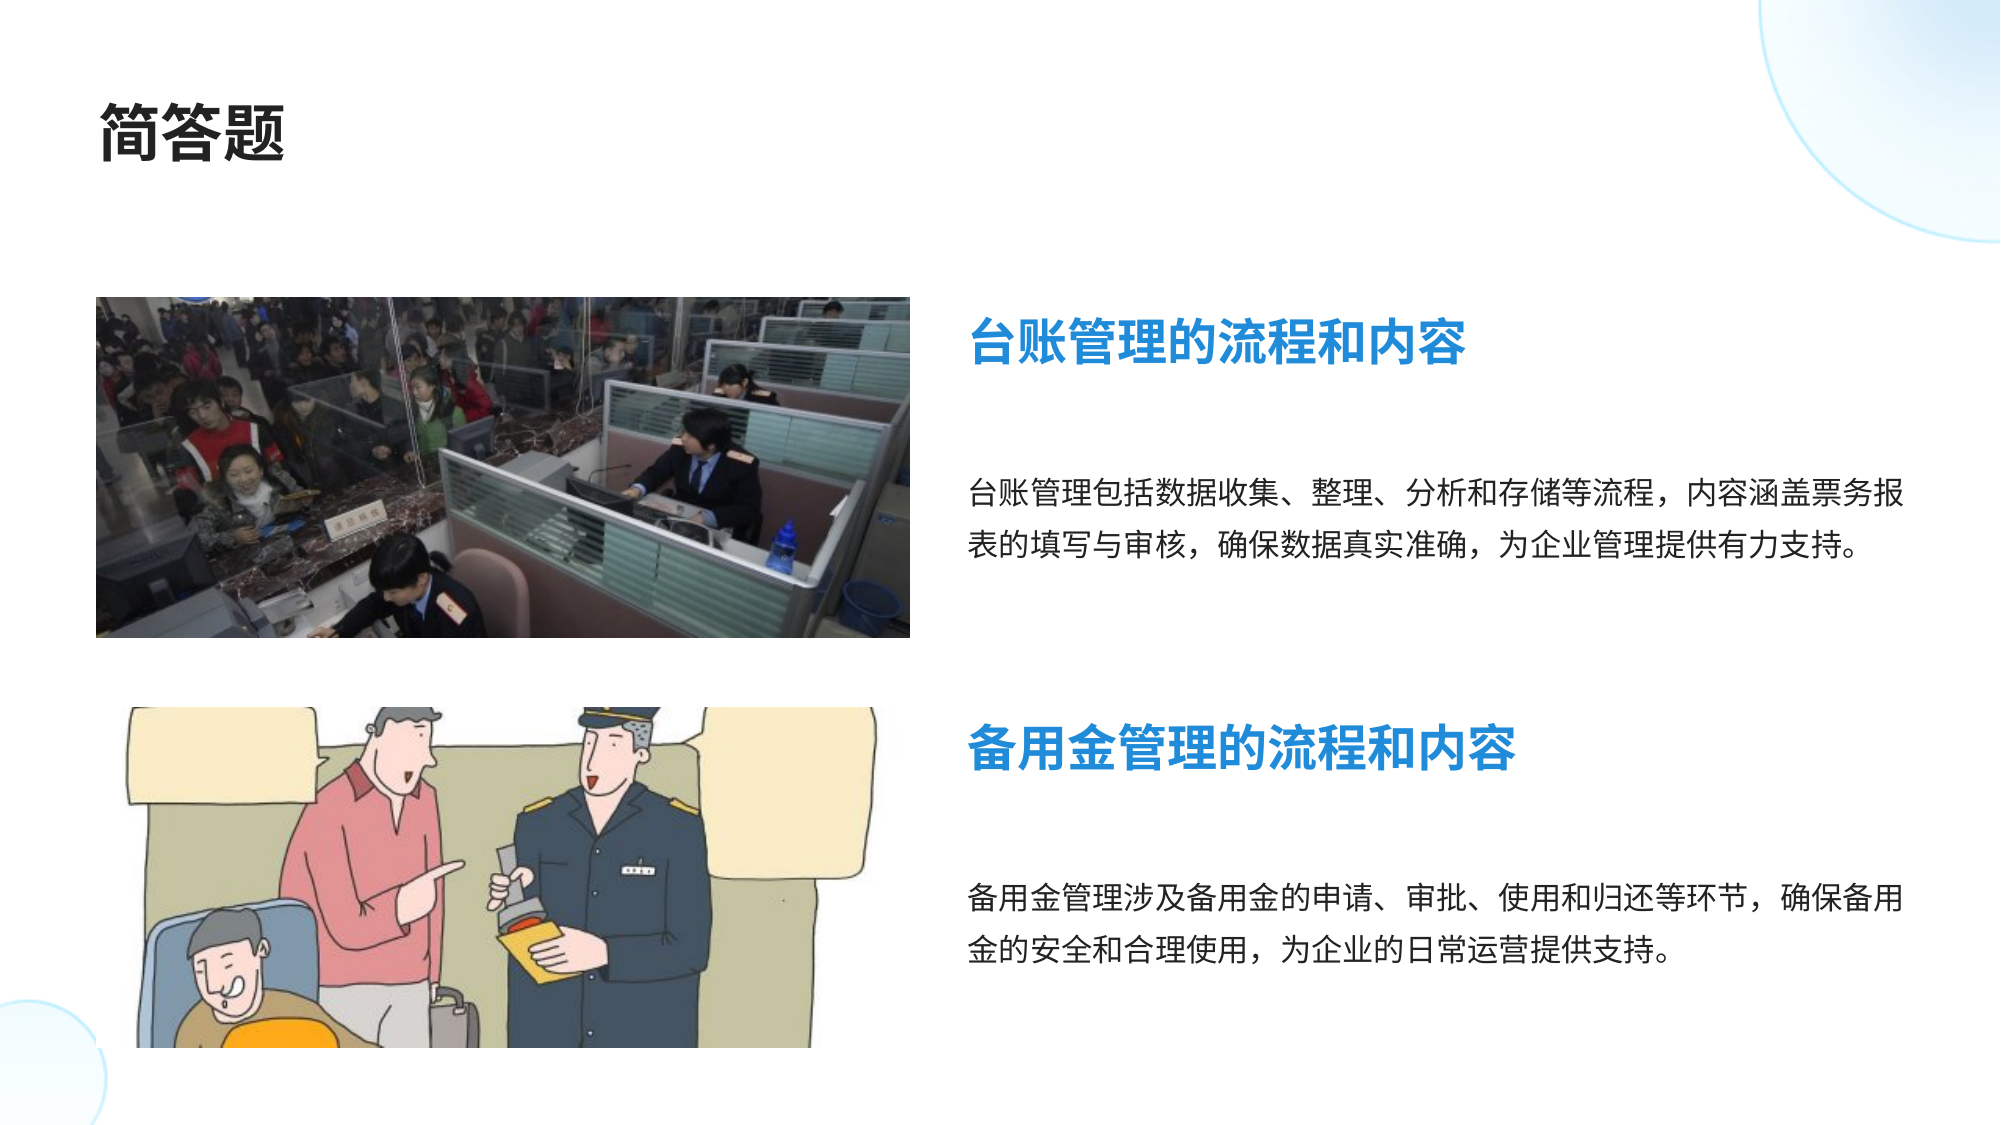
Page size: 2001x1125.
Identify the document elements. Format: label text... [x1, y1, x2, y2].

picture [0, 0, 2001, 1125]
text_box 台账管理包括数据收集、整理、分析和存储等流程，内容涵盖票务报表的填写与审核，确保数据真实准确，为企业管理提供有力支持。 [952, 386, 1922, 635]
text_box 台账管理的流程和内容 [952, 304, 1720, 387]
text_box 备用金管理的流程和内容 [952, 711, 1720, 794]
text_box 简答题 [78, 43, 1922, 189]
text_box 备用金管理涉及备用金的申请、审批、使用和归还等环节，确保备用金的安全和合理使用，为企业的日常运营提供支持。 [952, 793, 1922, 1039]
